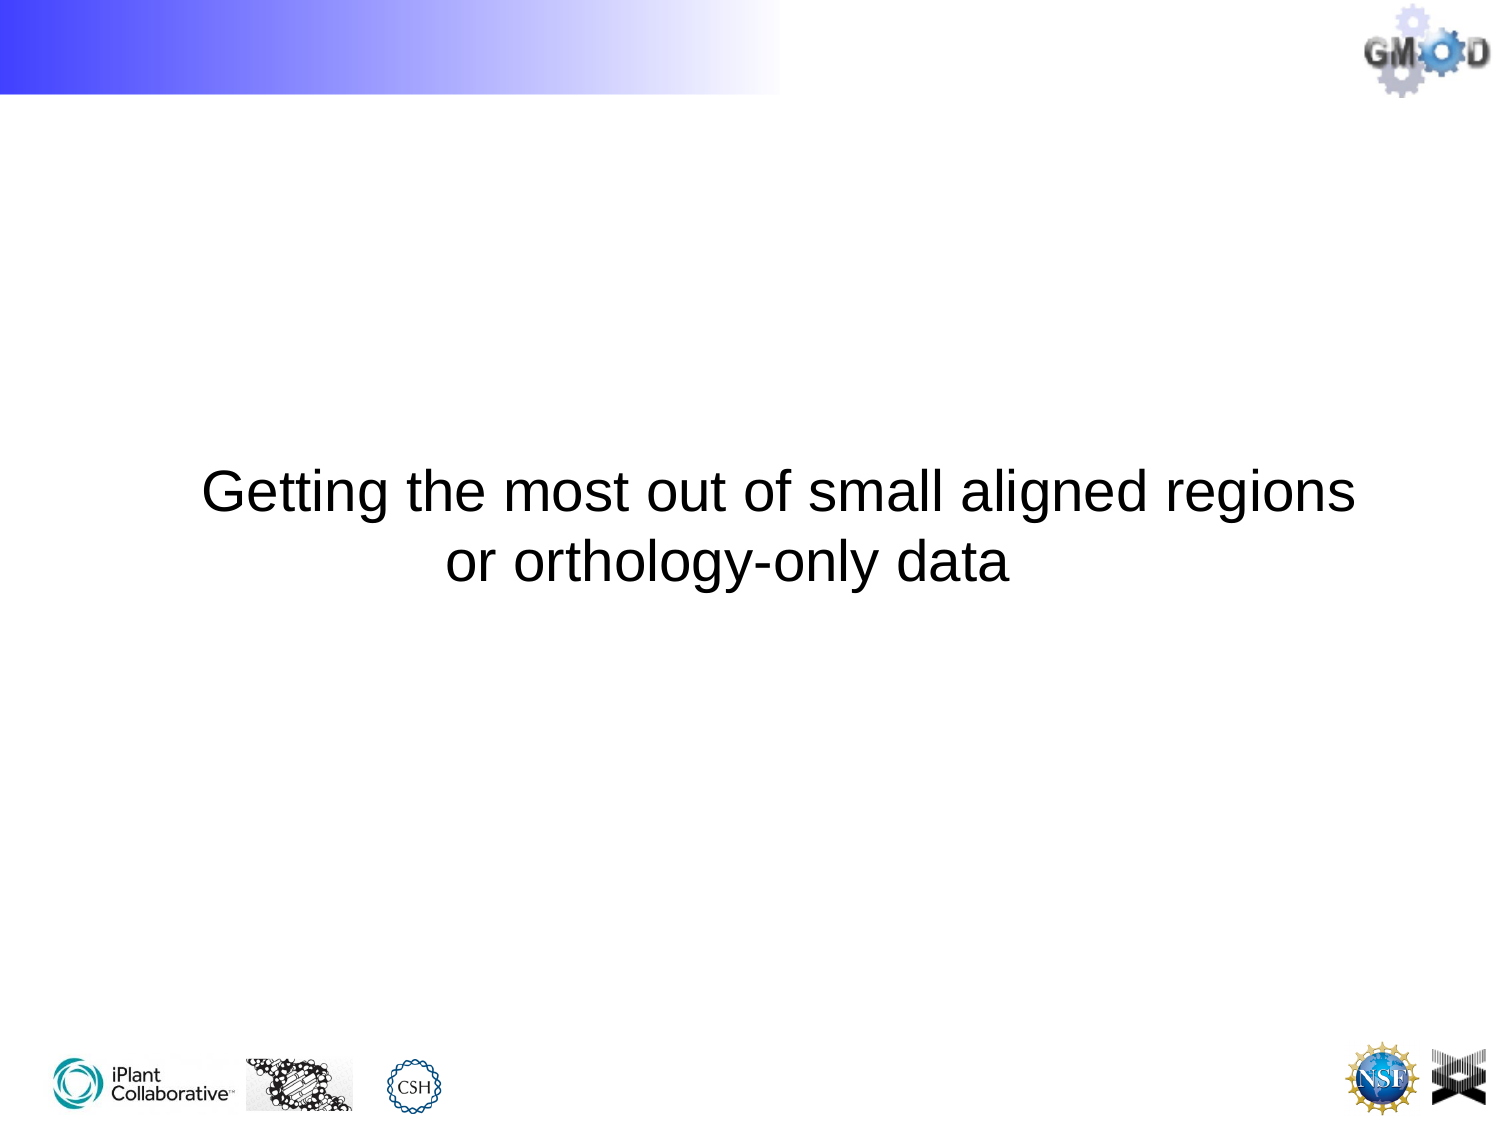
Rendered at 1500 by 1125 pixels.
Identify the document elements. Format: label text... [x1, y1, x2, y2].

text_box Getting the most out of small aligned regions or orthology-only data [186, 445, 1420, 581]
picture [382, 1054, 442, 1116]
picture [1344, 1040, 1420, 1116]
picture [246, 1056, 353, 1113]
picture [1431, 1049, 1487, 1105]
picture [39, 1053, 240, 1115]
